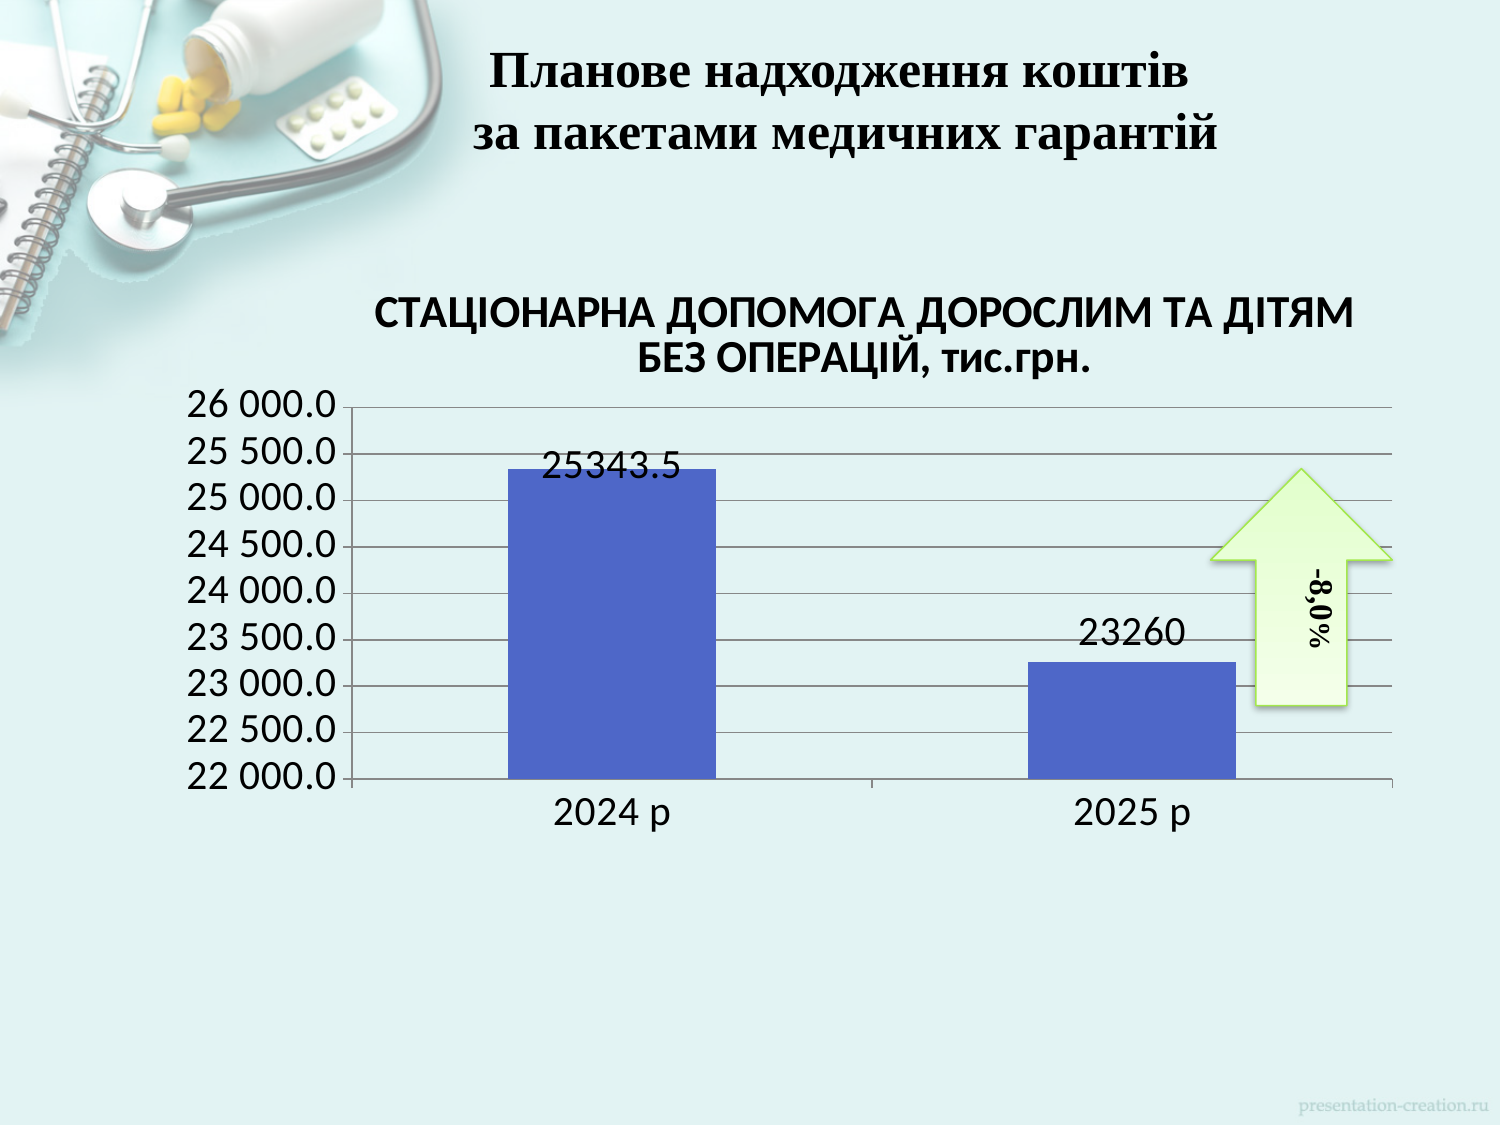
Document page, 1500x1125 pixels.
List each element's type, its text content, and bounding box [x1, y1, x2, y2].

text_box Планове надходження коштів за пакетами медичних гарантій [324, 45, 1368, 150]
chart [111, 278, 1400, 906]
